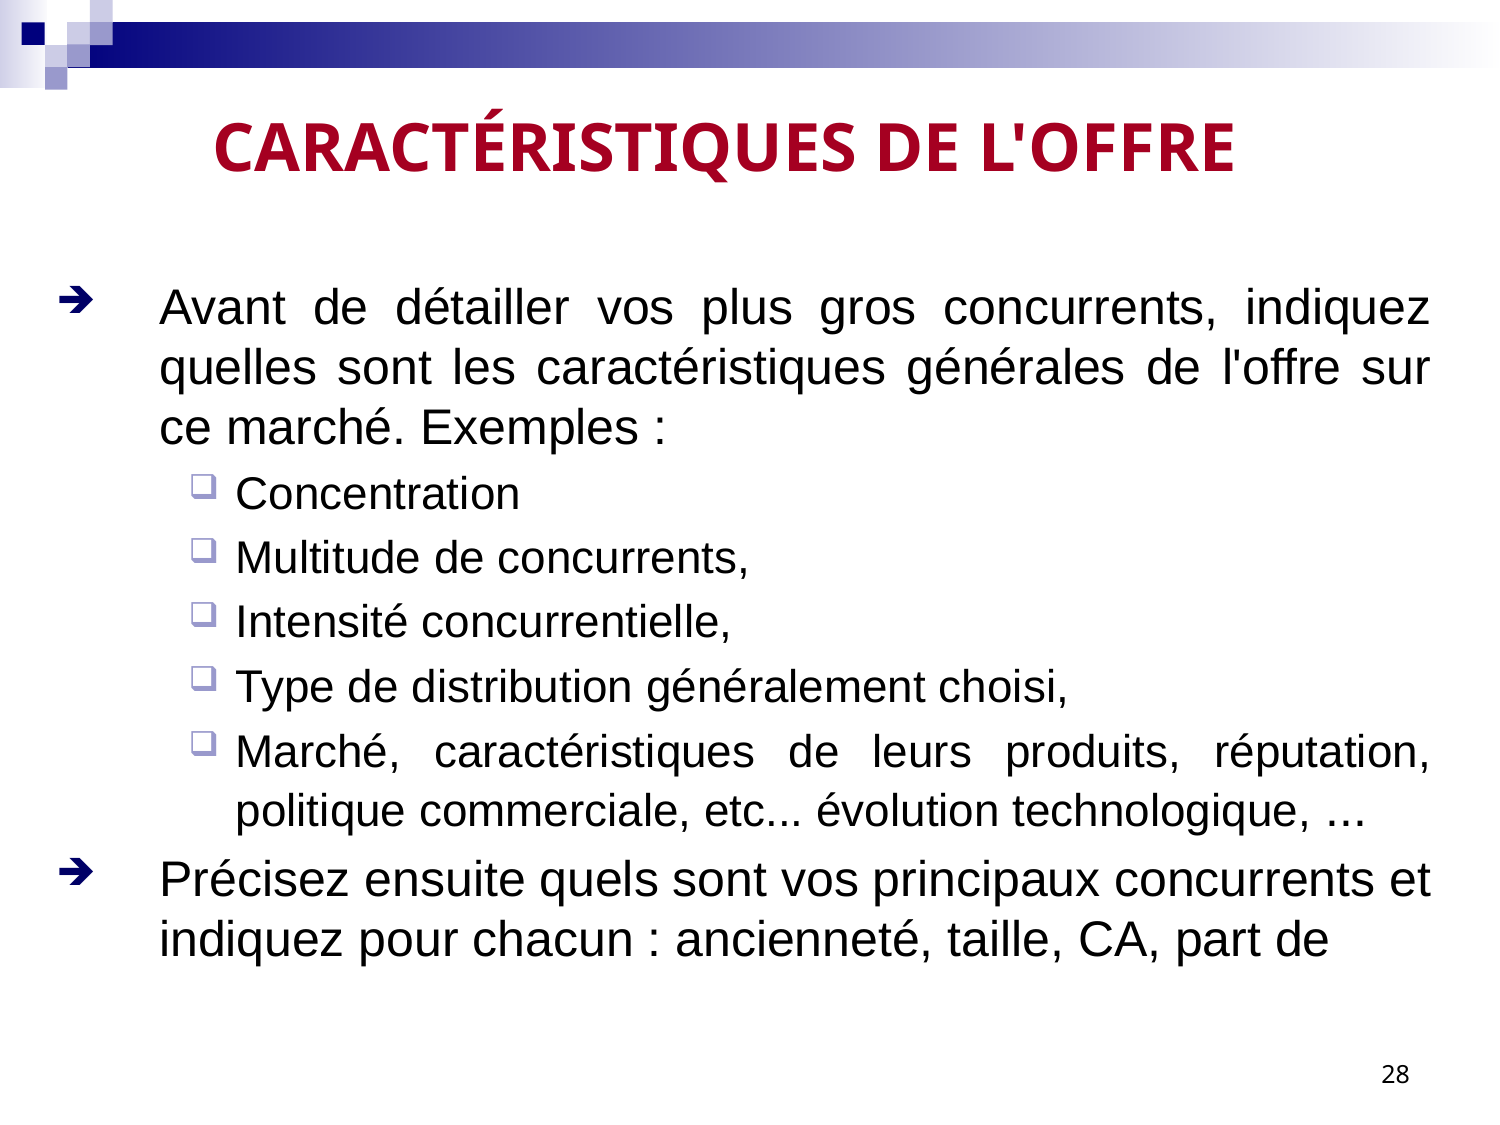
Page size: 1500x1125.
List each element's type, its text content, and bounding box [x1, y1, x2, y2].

title CARACTÉRISTIQUES DE L'OFFRE [87, 113, 1363, 256]
list Avant de détailler vos plus gros concurrents, indiquez quelles sont les caractéristiques générales de l'offre sur ce marché. Exemples : Concentration Multitude de concurrents, Intensité concurrentielle, Type de distribution généralement choisi, Marché, caractéristiques de leurs produits, réputation, politique commerciale, etc... évolution technologique, ... Précisez ensuite quels sont vos principaux concurrents et indiquez pour chacun : ancienneté, taille, CA, part de [41, 267, 1447, 1017]
slide_number 28 [1074, 1025, 1425, 1100]
